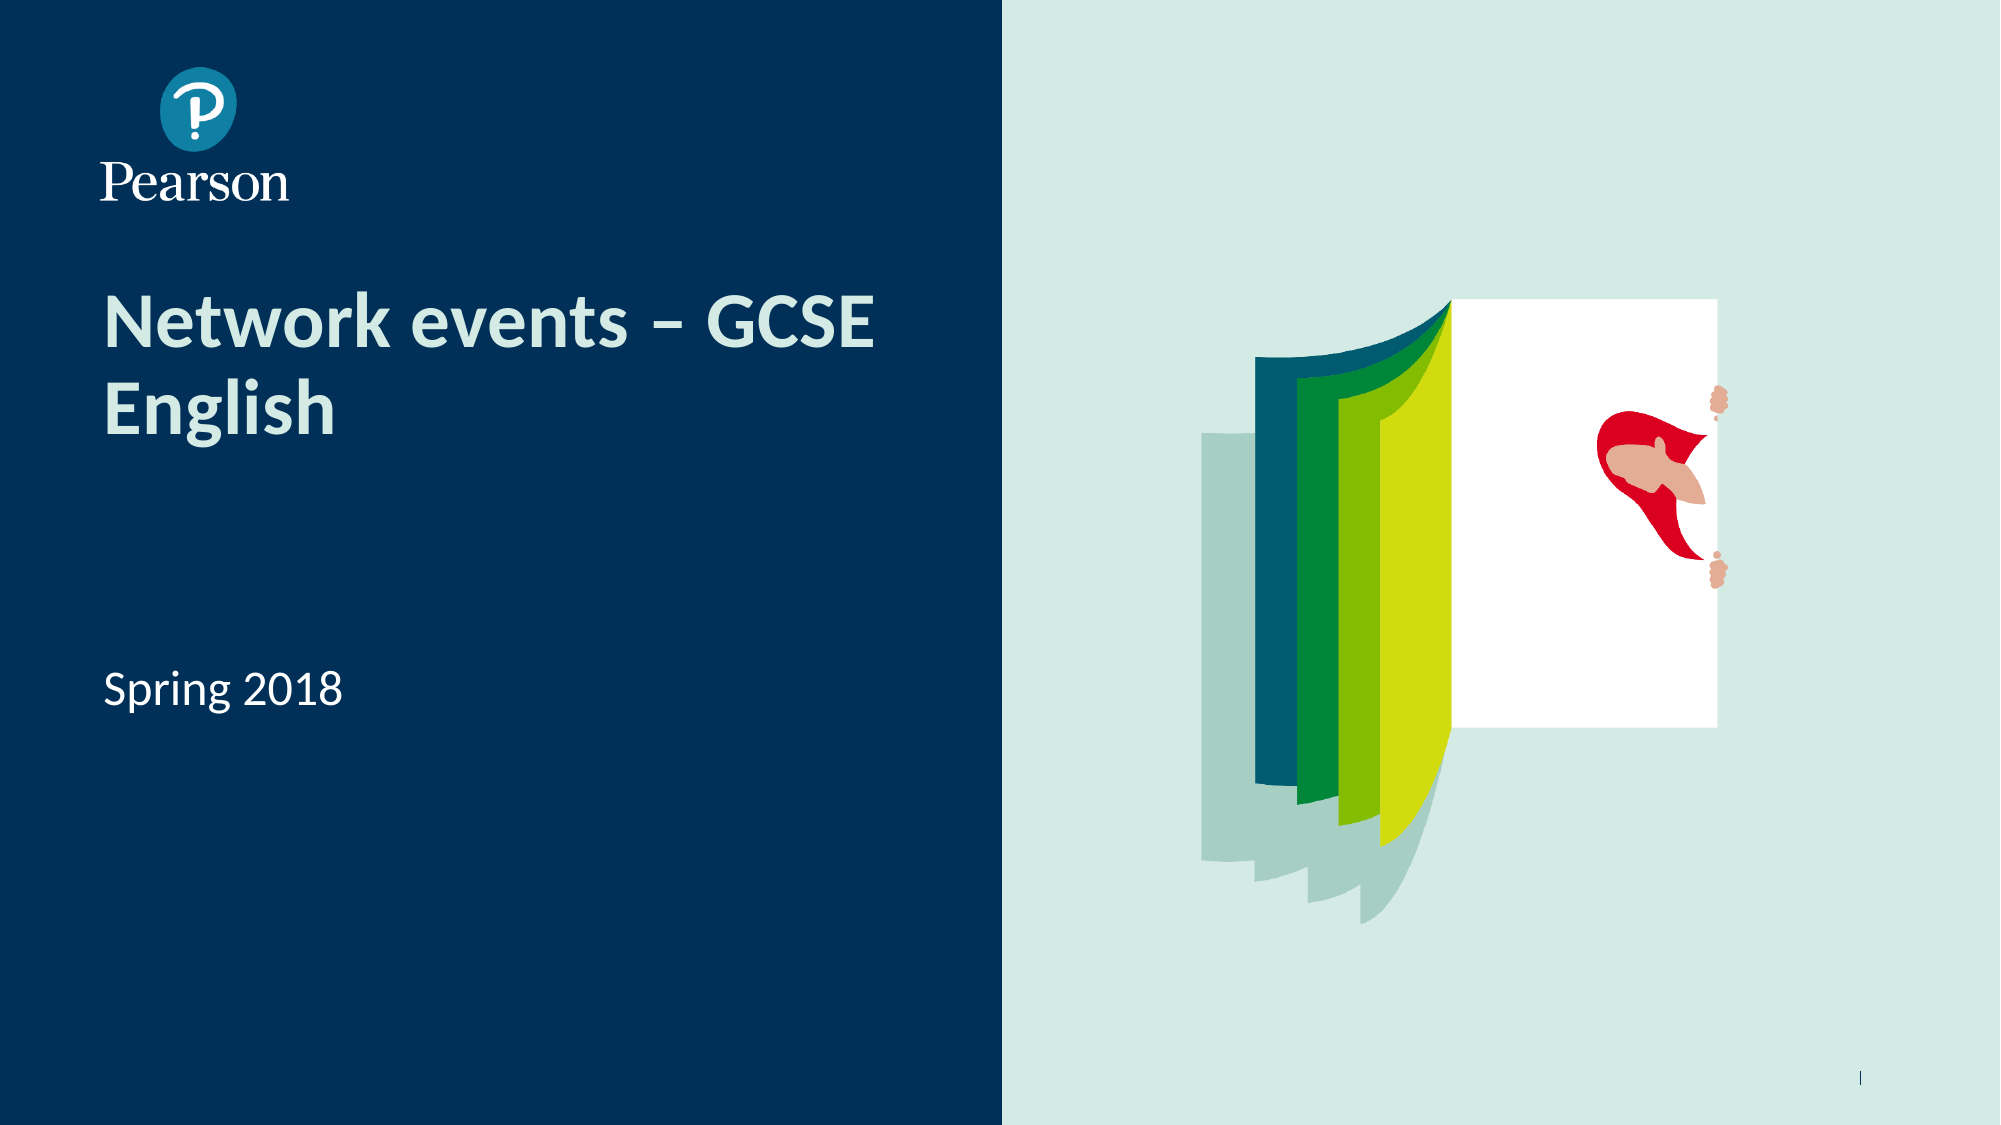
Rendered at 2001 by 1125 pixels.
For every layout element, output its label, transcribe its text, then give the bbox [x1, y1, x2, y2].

picture [100, 67, 289, 201]
subtitle Spring 2018 [103, 665, 847, 907]
title Network events – GCSE English [103, 275, 909, 644]
picture [1001, 0, 2000, 1125]
